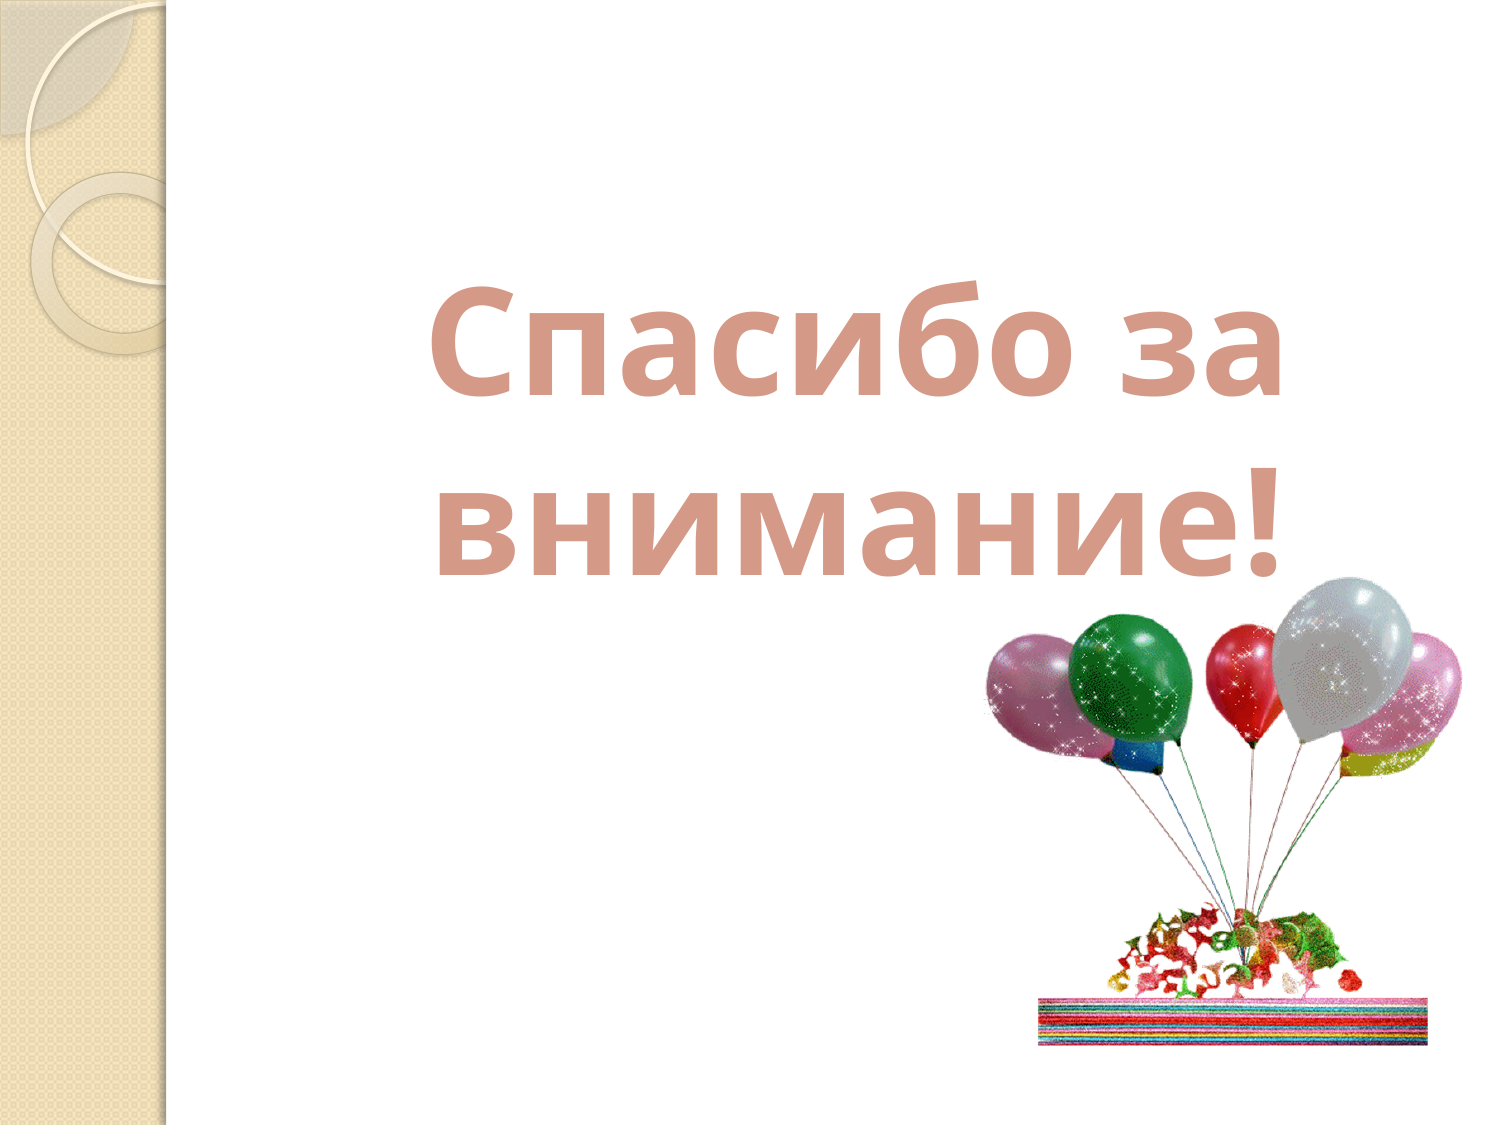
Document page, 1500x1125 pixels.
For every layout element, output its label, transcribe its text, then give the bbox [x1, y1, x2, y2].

list Спасибо за внимание! [235, 237, 1466, 1025]
picture [974, 562, 1472, 1060]
